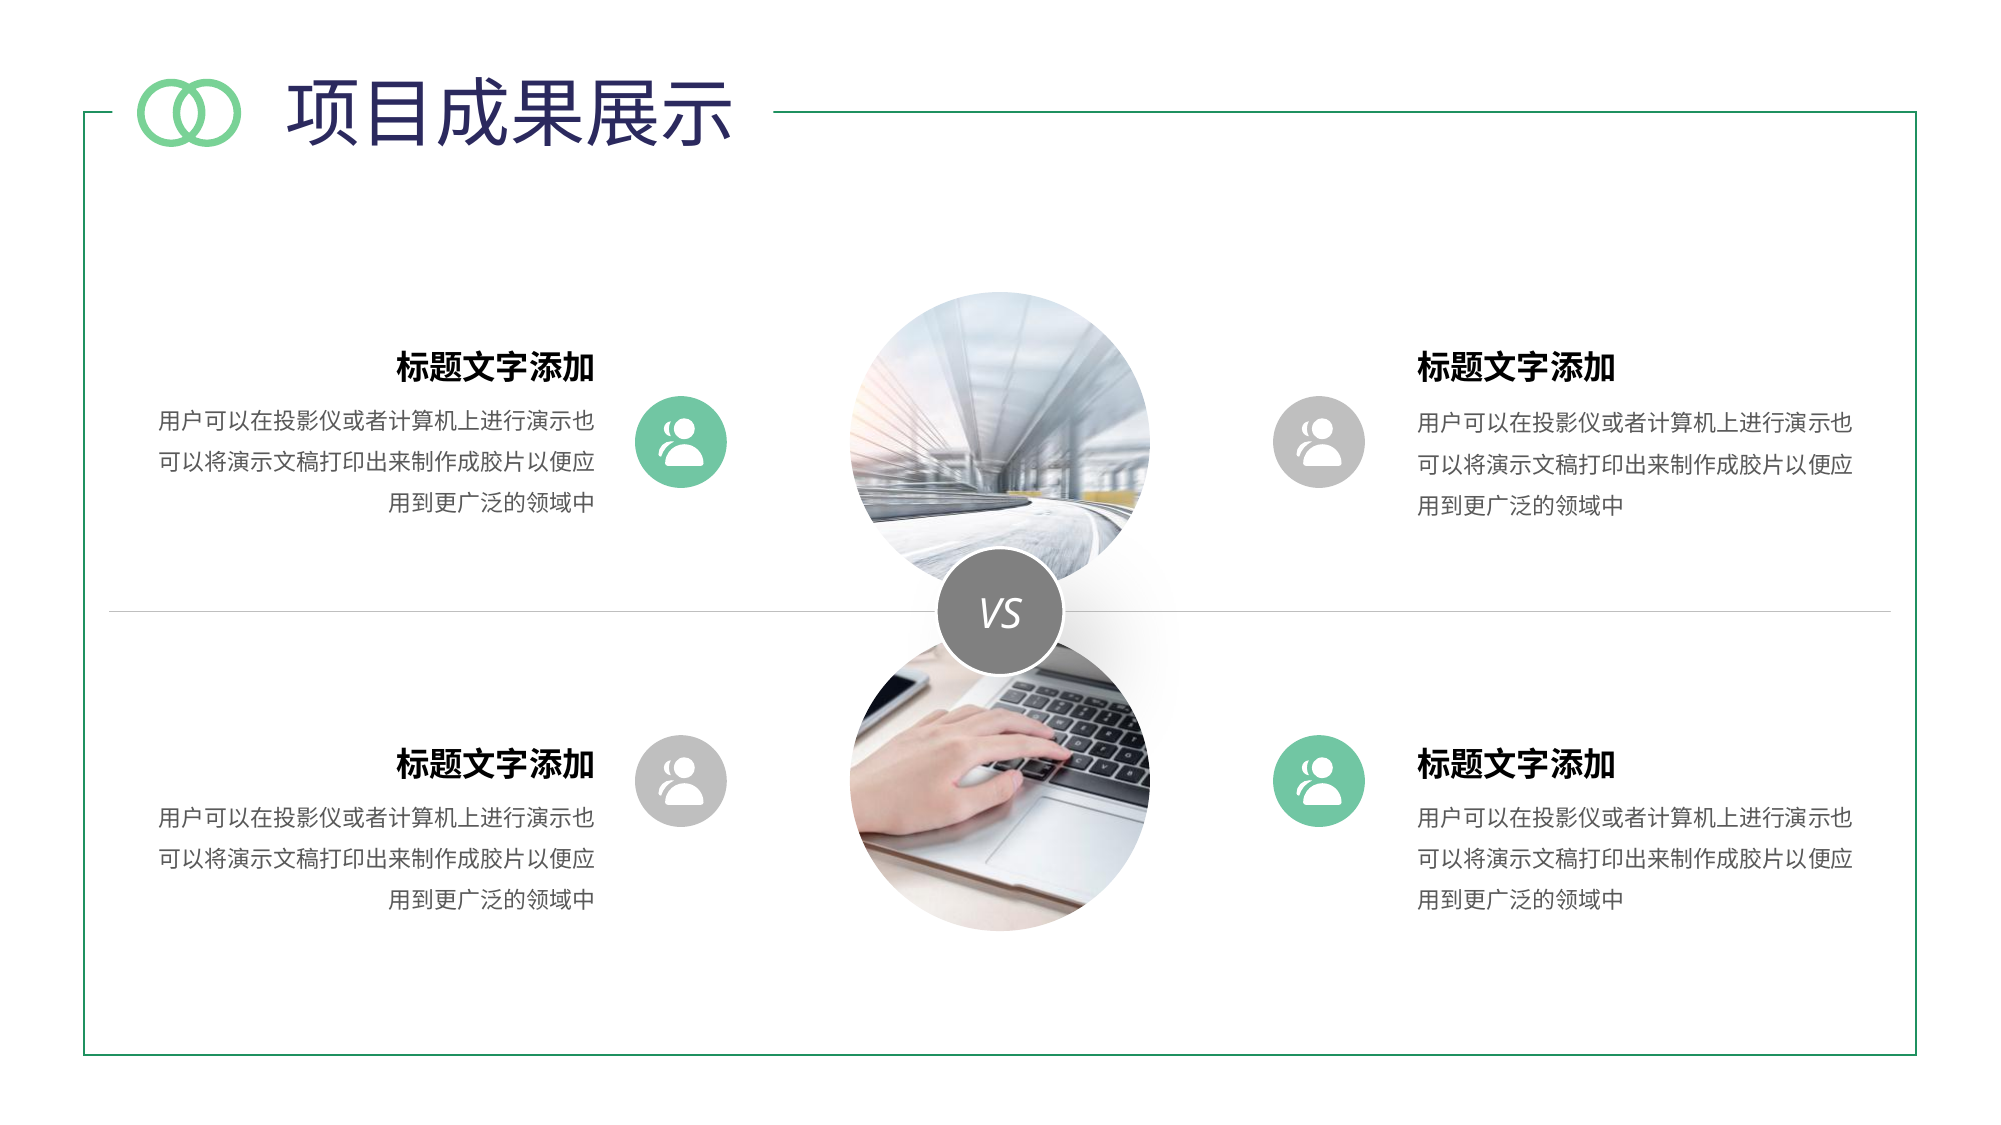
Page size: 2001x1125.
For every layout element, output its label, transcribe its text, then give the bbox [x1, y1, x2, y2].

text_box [634, 396, 727, 488]
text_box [1402, 330, 1871, 528]
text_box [142, 727, 611, 923]
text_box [1402, 727, 1871, 923]
text_box [848, 290, 1151, 582]
text_box [848, 641, 1151, 933]
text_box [1273, 735, 1365, 827]
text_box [1273, 396, 1365, 488]
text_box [634, 735, 727, 827]
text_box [142, 330, 611, 526]
text_box 项目成果展示 [270, 58, 788, 164]
text_box VS [936, 547, 1064, 611]
text_box VS [936, 612, 1064, 676]
